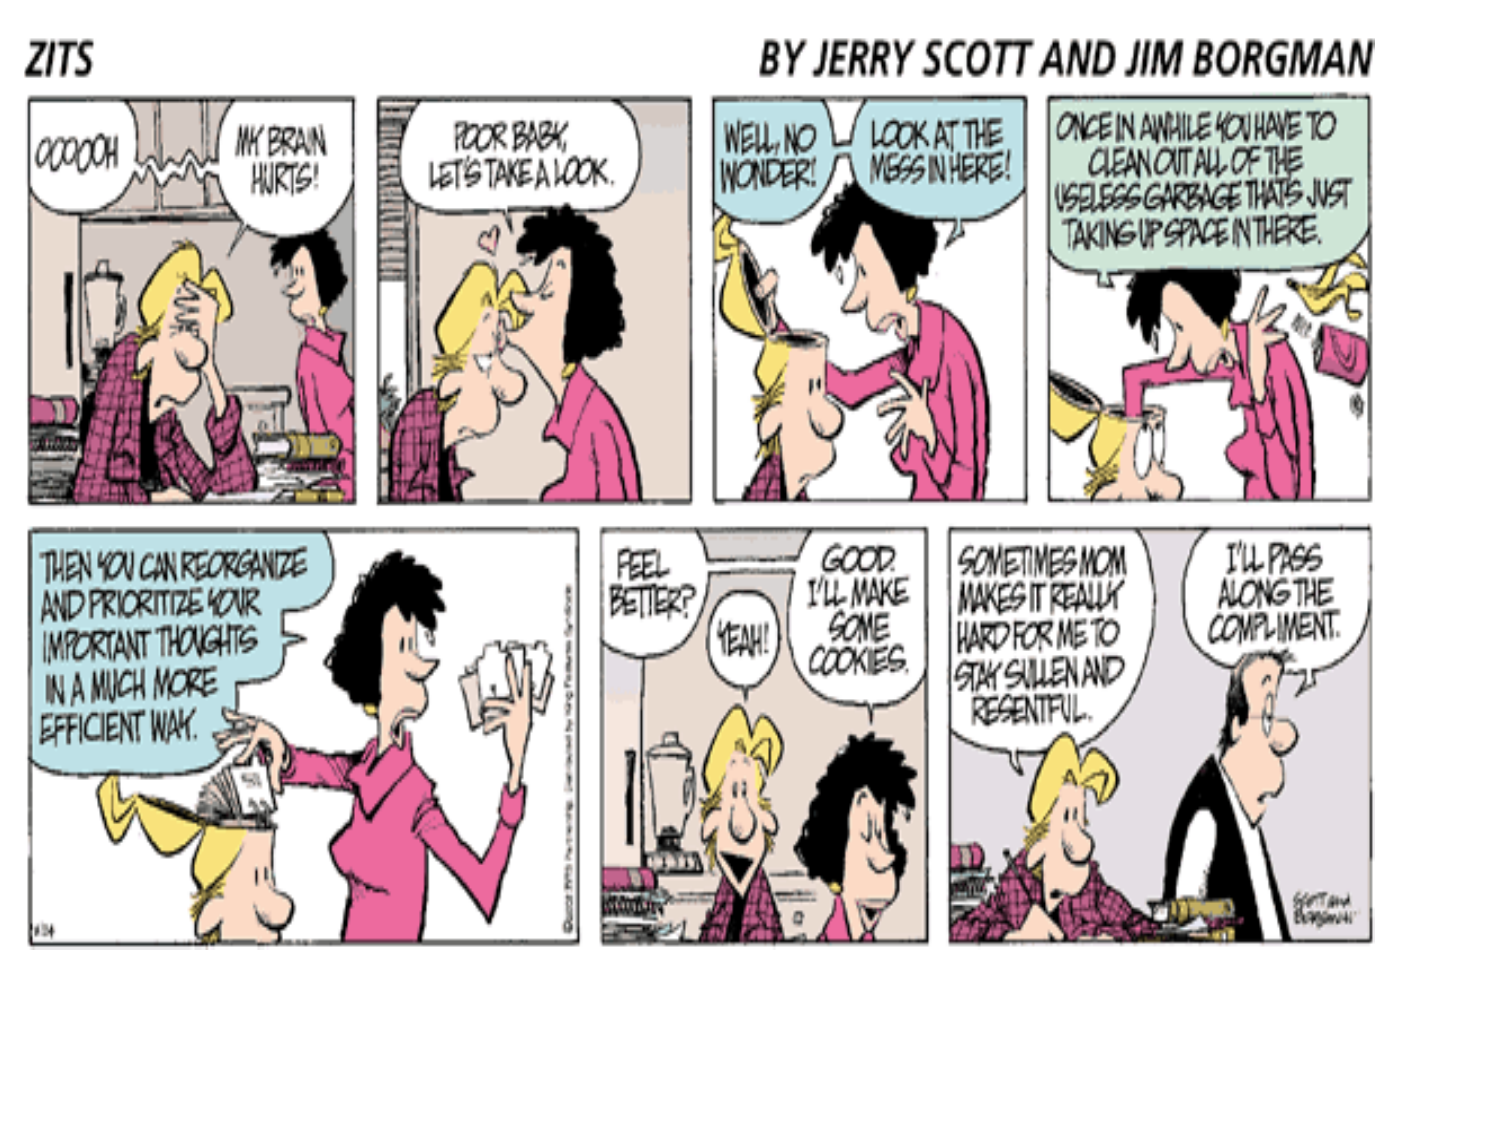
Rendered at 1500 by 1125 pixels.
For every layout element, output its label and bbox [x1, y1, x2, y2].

picture [24, 37, 1376, 951]
